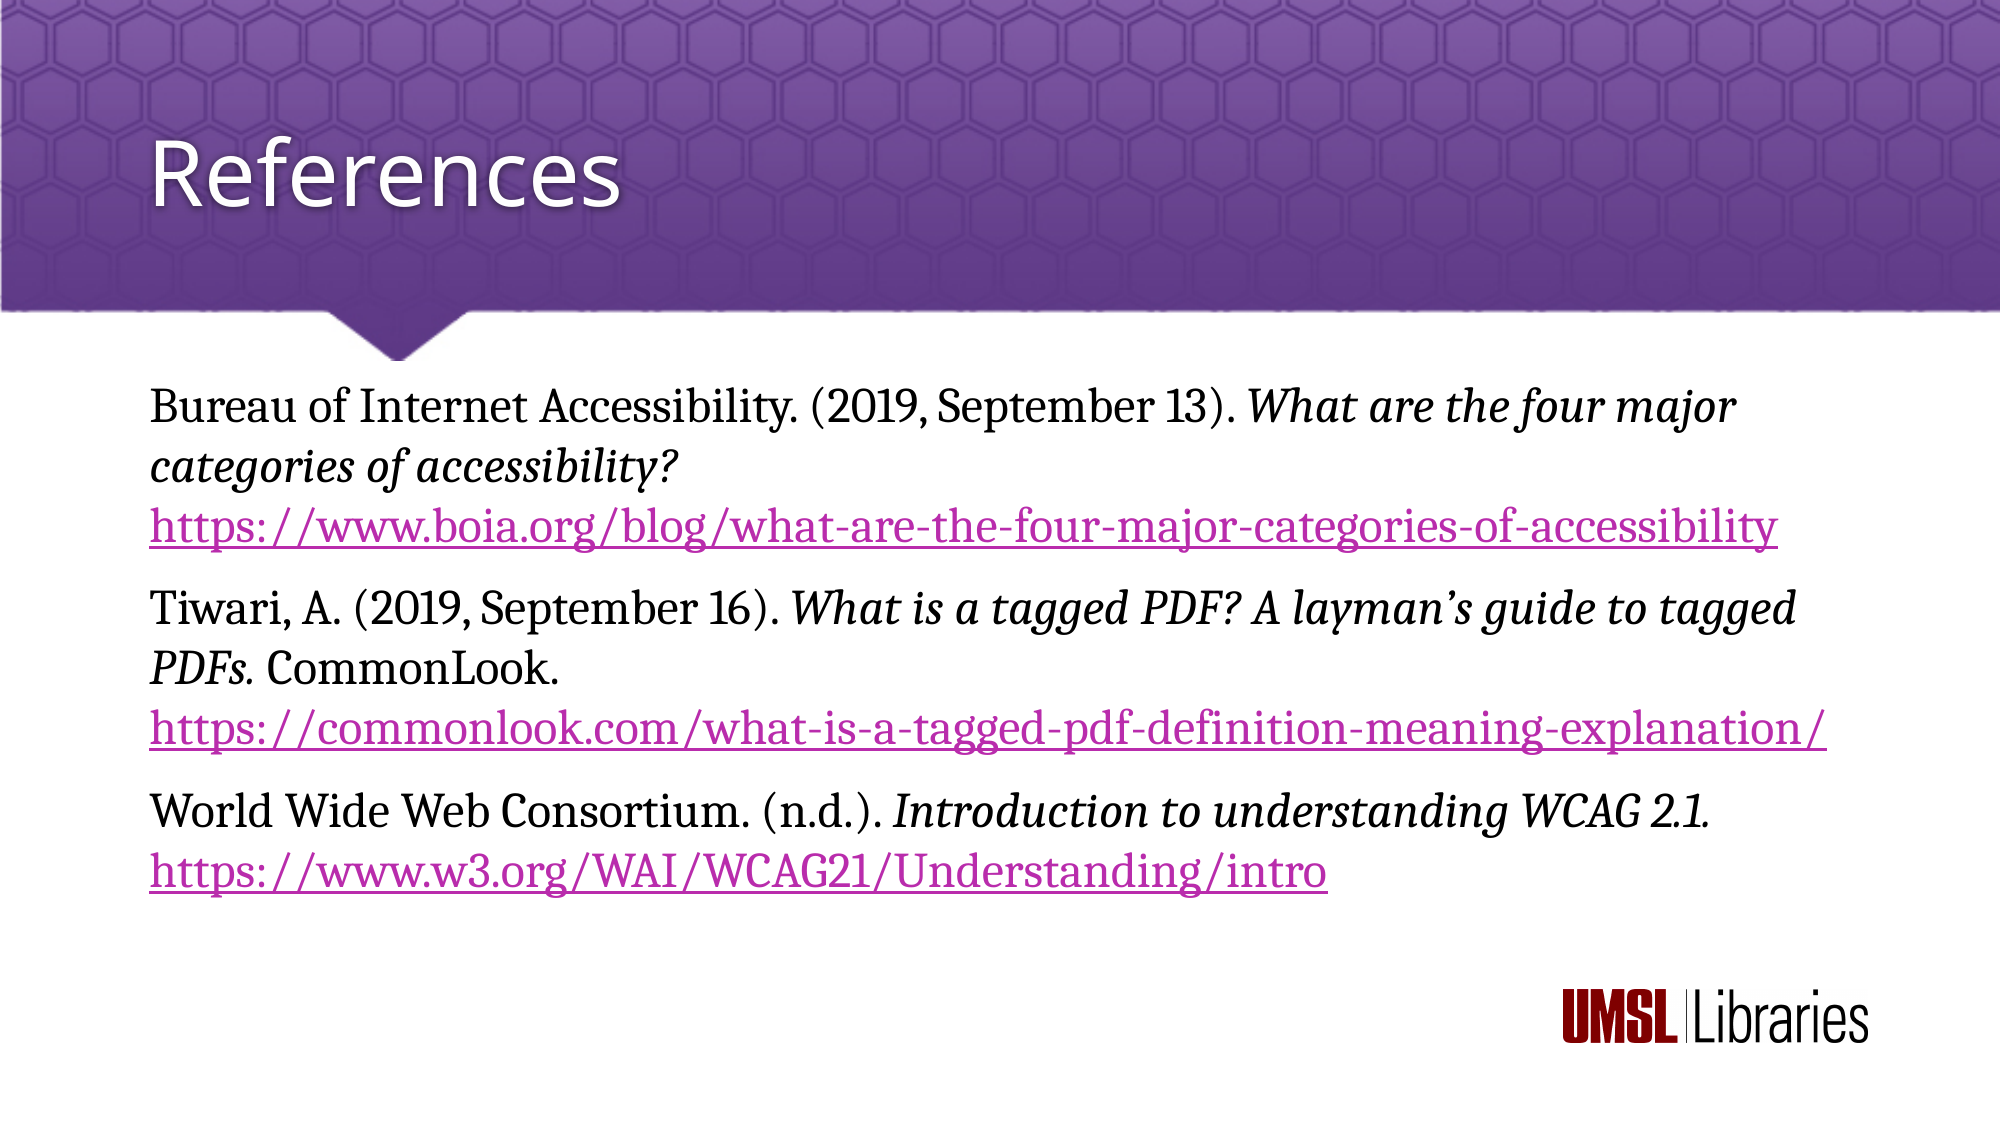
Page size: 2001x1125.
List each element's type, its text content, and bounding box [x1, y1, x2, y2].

picture [0, 0, 2000, 361]
title References [132, 73, 1868, 233]
list Bureau of Internet Accessibility. (2019, September 13). What are the four major categories of accessibility? https://www.boia.org/blog/what-are-the-four-major-categories-of-accessibility Tiwari, A. (2019, September 16). What is a tagged PDF? A layman’s guide to tagged PDFs. CommonLook. https://commonlook.com/what-is-a-tagged-pdf-definition-meaning-explanation/ World Wide Web Consortium. (n.d.). Introduction to understanding WCAG 2.1. https://www.w3.org/WAI/WCAG21/Understanding/intro [134, 364, 1866, 1125]
